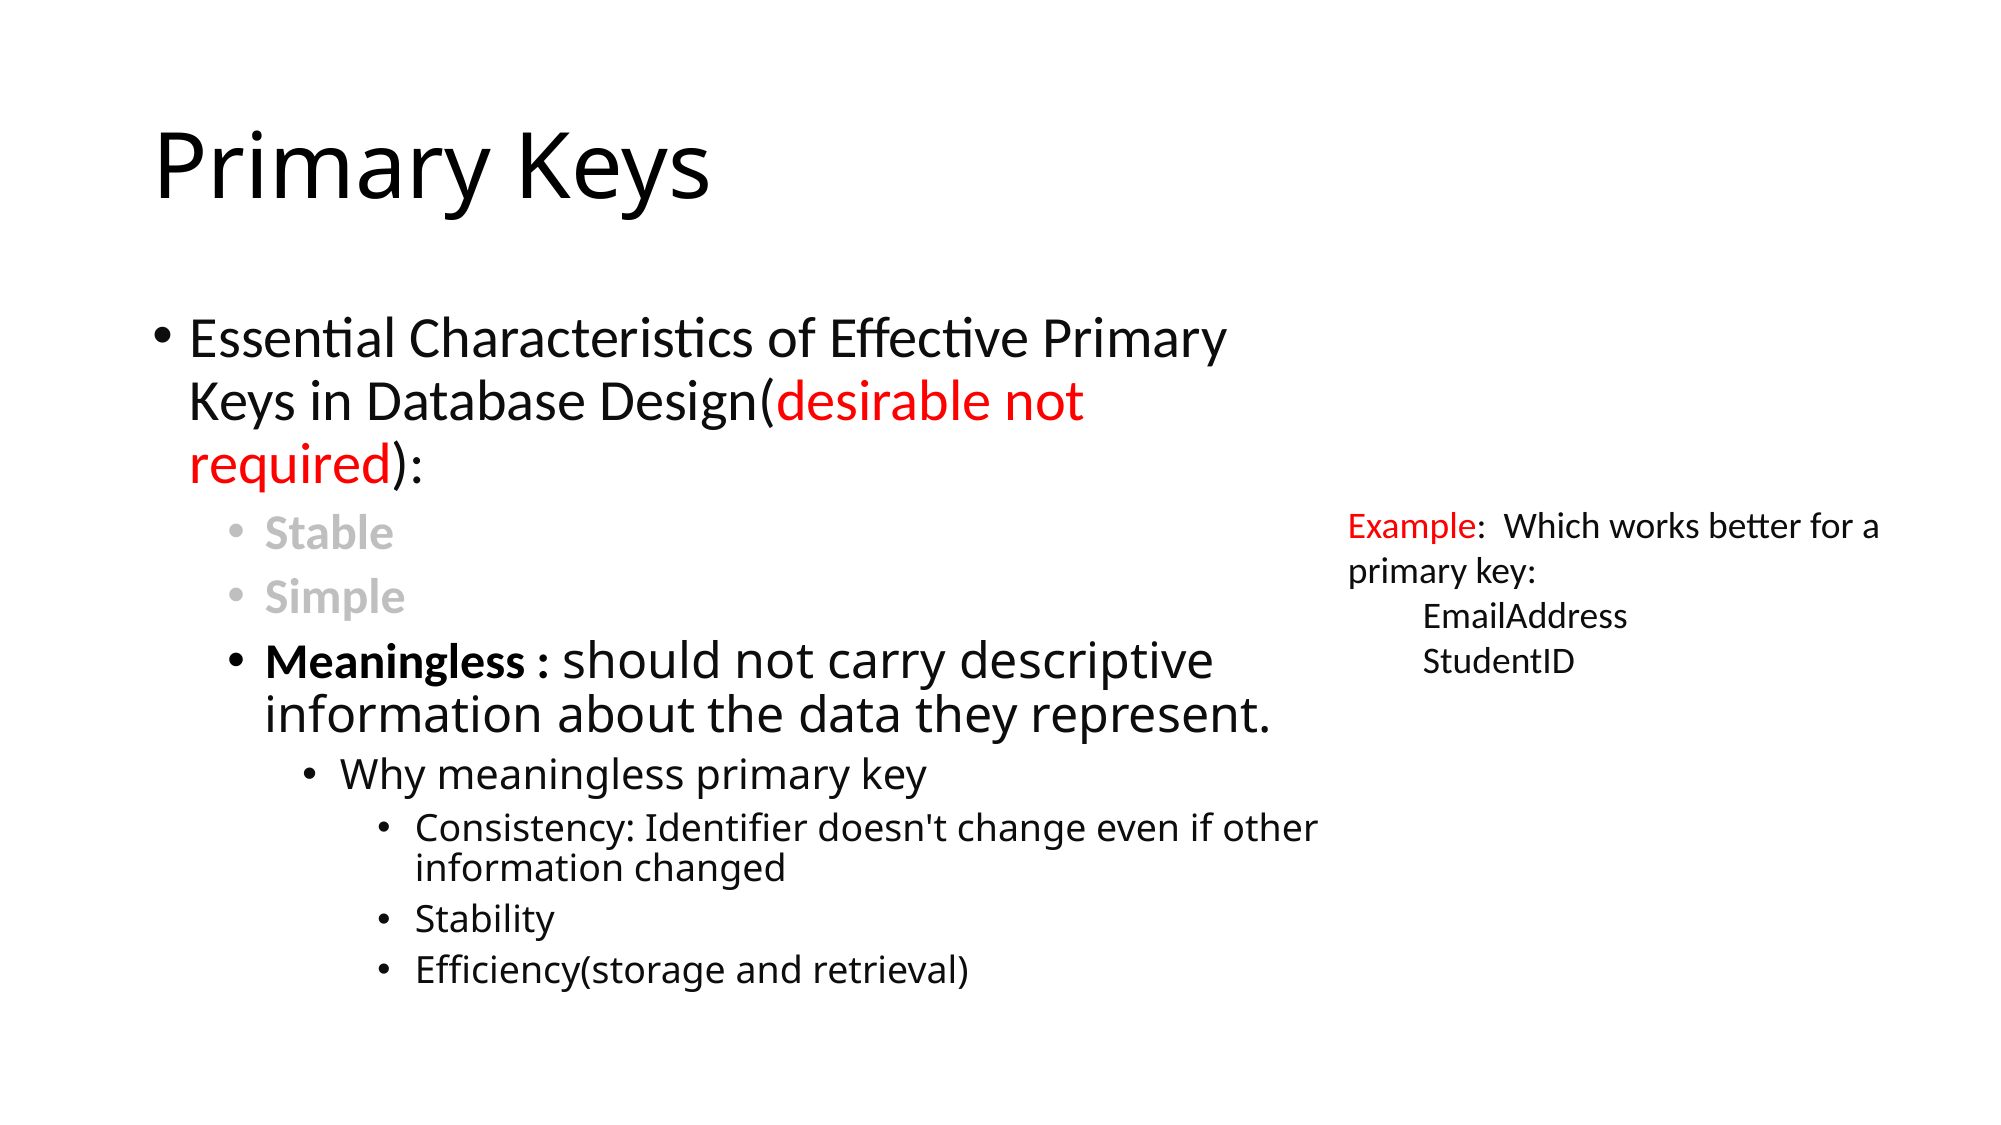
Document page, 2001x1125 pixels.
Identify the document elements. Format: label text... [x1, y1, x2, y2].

list Essential Characteristics of Effective Primary Keys in Database Design(desirable not required): Stable Simple Meaningless : should not carry descriptive information about the data they represent. Why meaningless primary key Consistency: Identifier doesn't change even if other information changed Stability Efficiency(storage and retrieval) [137, 299, 1349, 1014]
title Primary Keys [137, 59, 1863, 278]
text_box Example: Which works better for a primary key: EmailAddress StudentID [1333, 494, 1988, 689]
